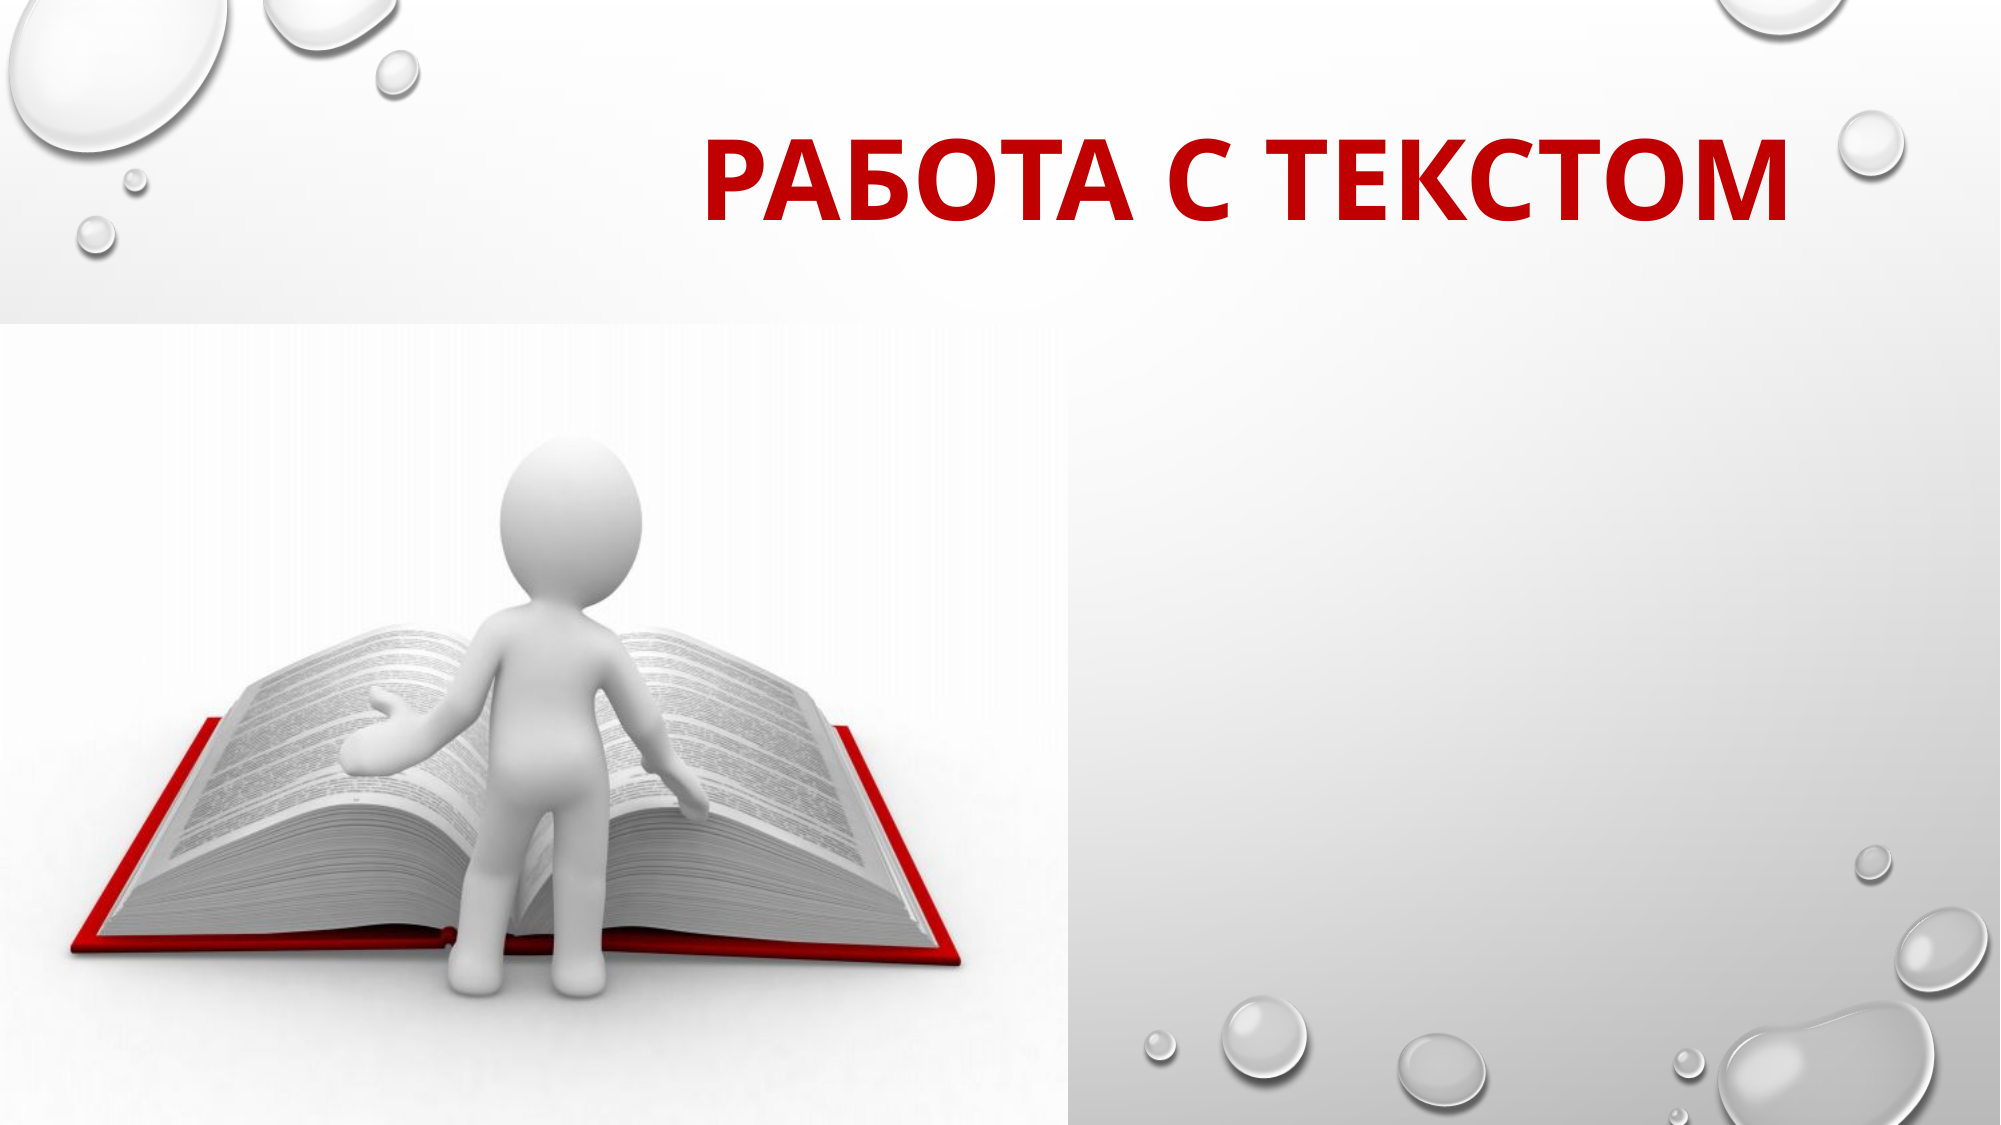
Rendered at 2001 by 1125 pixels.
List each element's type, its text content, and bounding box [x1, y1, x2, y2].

picture [0, 0, 2000, 1125]
title Работа с текстом [644, 101, 1851, 268]
